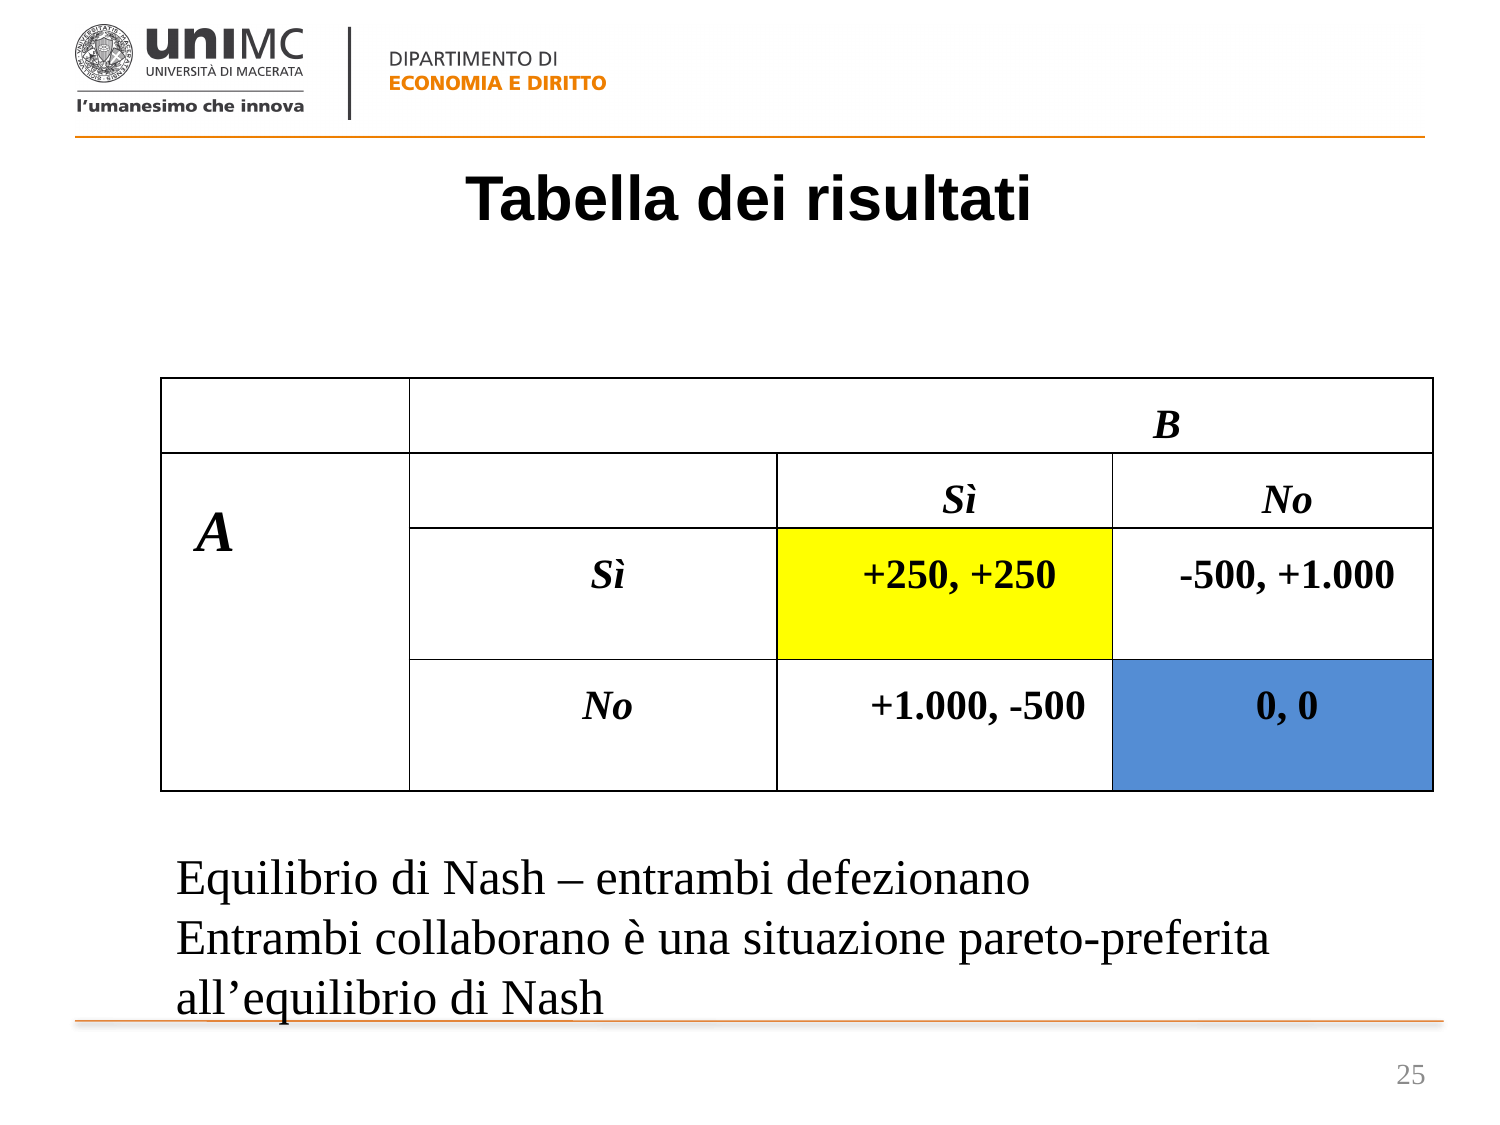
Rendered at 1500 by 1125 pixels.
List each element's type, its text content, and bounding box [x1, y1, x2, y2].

table_cell No [410, 660, 776, 790]
slide_number 25 [1091, 1042, 1442, 1103]
table_cell 0, 0 [1113, 660, 1432, 790]
title Tabella dei risultati [75, 149, 1425, 241]
table_cell Sì [410, 529, 776, 659]
table_cell +1.000, -500 [778, 660, 1112, 790]
table_cell -500, +1.000 [1113, 529, 1432, 659]
table_cell +250, +250 [778, 529, 1112, 659]
table_cell No [1113, 454, 1432, 527]
text_box Equilibrio di Nash – entrambi defezionano Entrambi collaborano è una situazione pareto-preferita all’equilibrio di Nash [161, 837, 1447, 1032]
table_cell [410, 454, 776, 527]
table_header B [410, 379, 1432, 452]
table_header [162, 379, 409, 452]
table_cell Sì [778, 454, 1112, 527]
table_cell A [162, 454, 409, 790]
picture [75, 24, 1425, 138]
